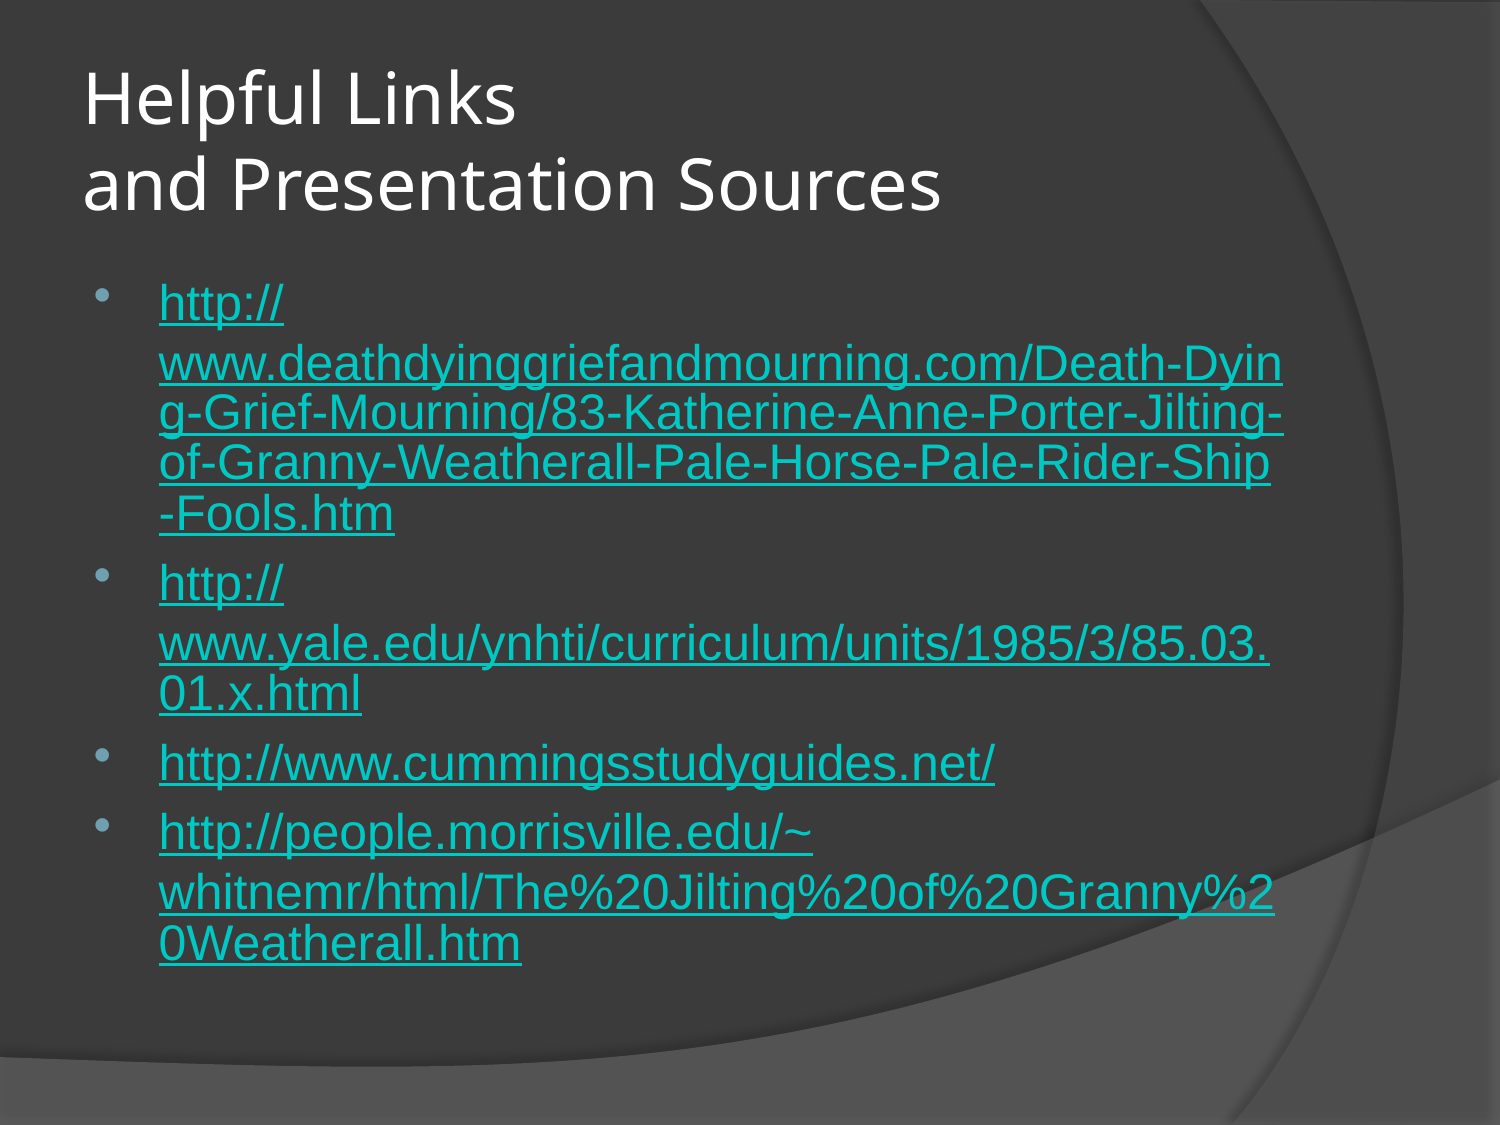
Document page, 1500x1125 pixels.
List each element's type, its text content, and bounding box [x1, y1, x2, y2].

list http://www.deathdyinggriefandmourning.com/Death-Dying-Grief-Mourning/83-Katherine-Anne-Porter-Jilting-of-Granny-Weatherall-Pale-Horse-Pale-Rider-Ship-Fools.htm http://www.yale.edu/ynhti/curriculum/units/1985/3/85.03.01.x.html http://www.cummingsstudyguides.net/ http://people.morrisville.edu/~whitnemr/html/The%20Jilting%20of%20Granny%20Weatherall.htm [75, 262, 1300, 1005]
title Helpful Links and Presentation Sources [75, 45, 1300, 233]
